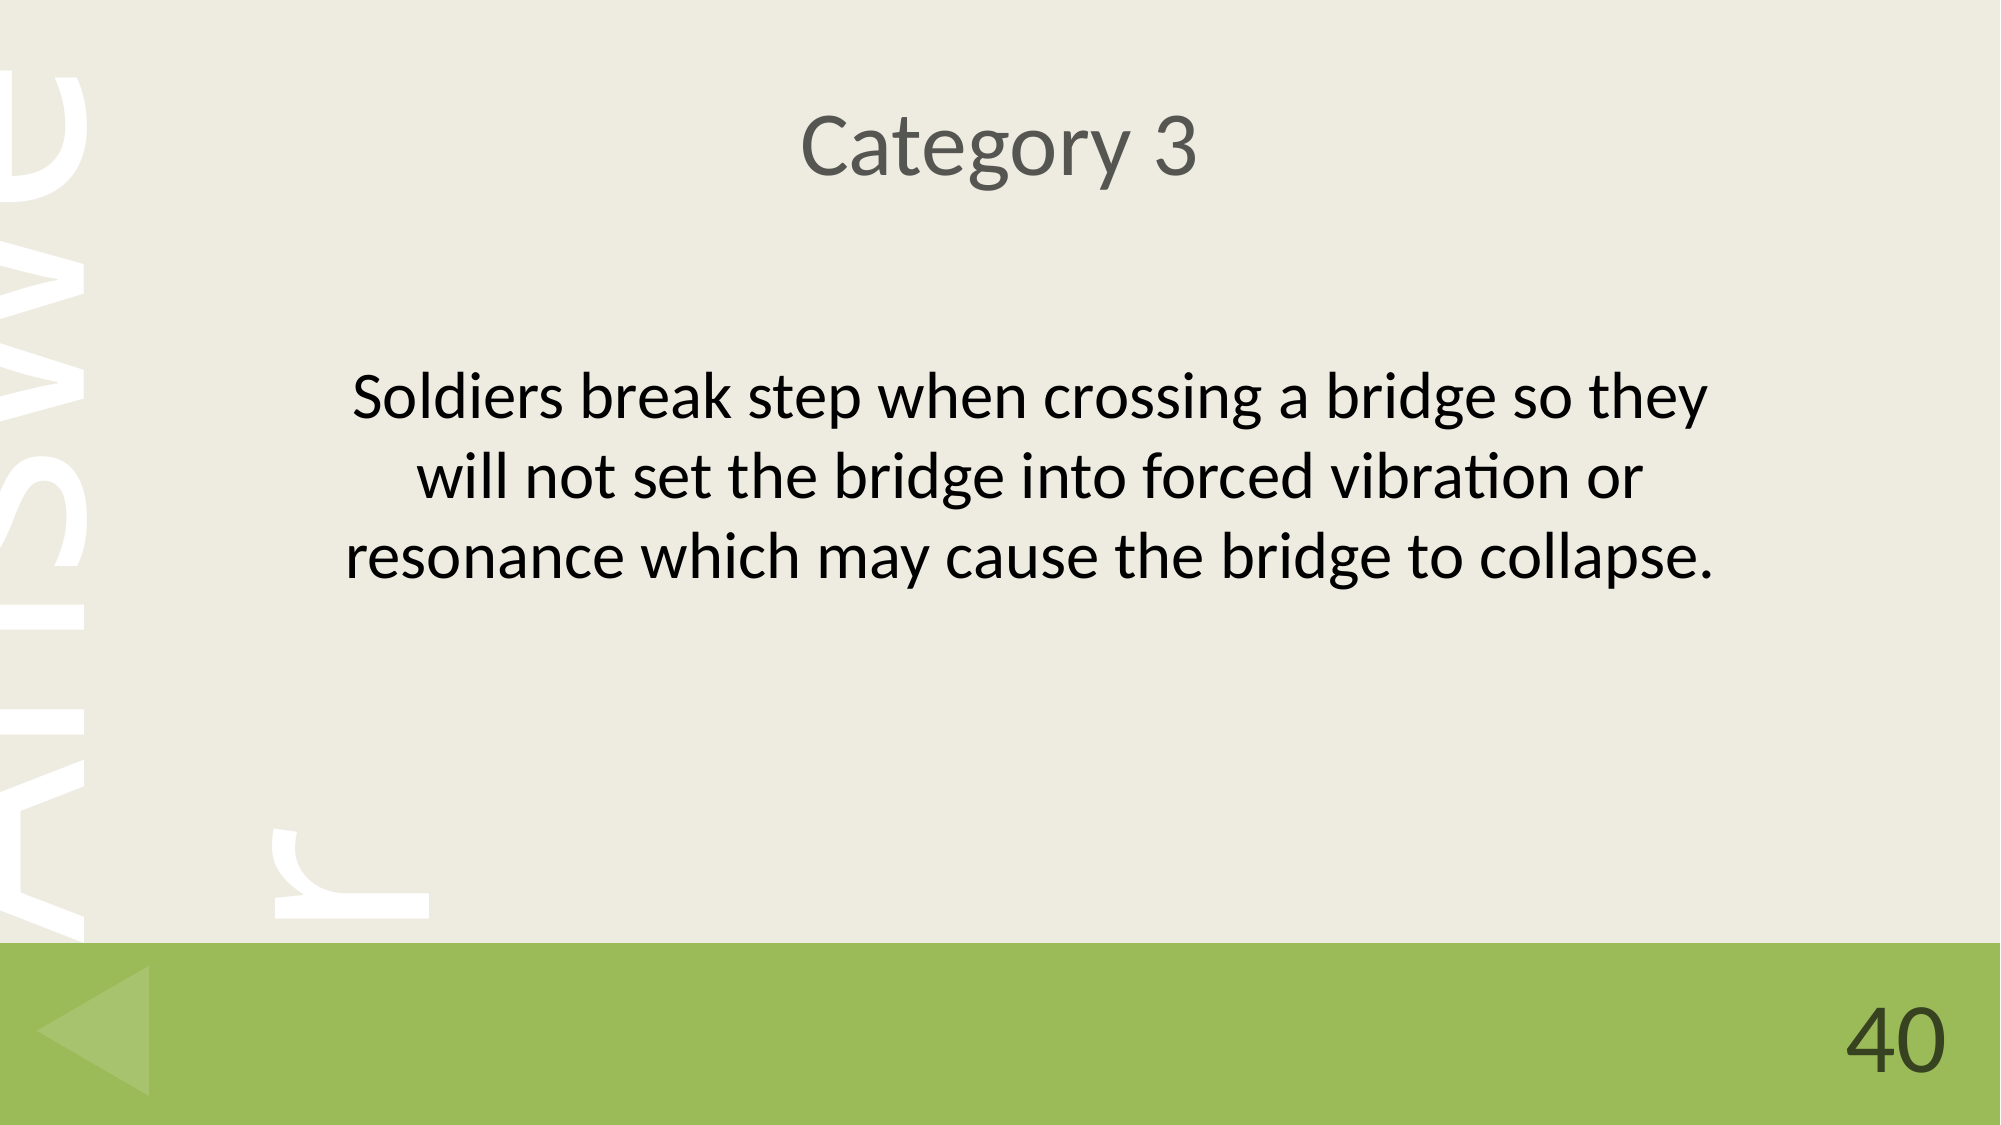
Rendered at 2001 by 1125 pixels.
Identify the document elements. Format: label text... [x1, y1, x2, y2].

list Soldiers break step when crossing a bridge so they will not set the bridge into forced vibration or resonance which may cause the bridge to collapse. [302, 307, 1760, 636]
list 40 [1494, 967, 1963, 1097]
title Category 3 [99, 45, 1900, 233]
